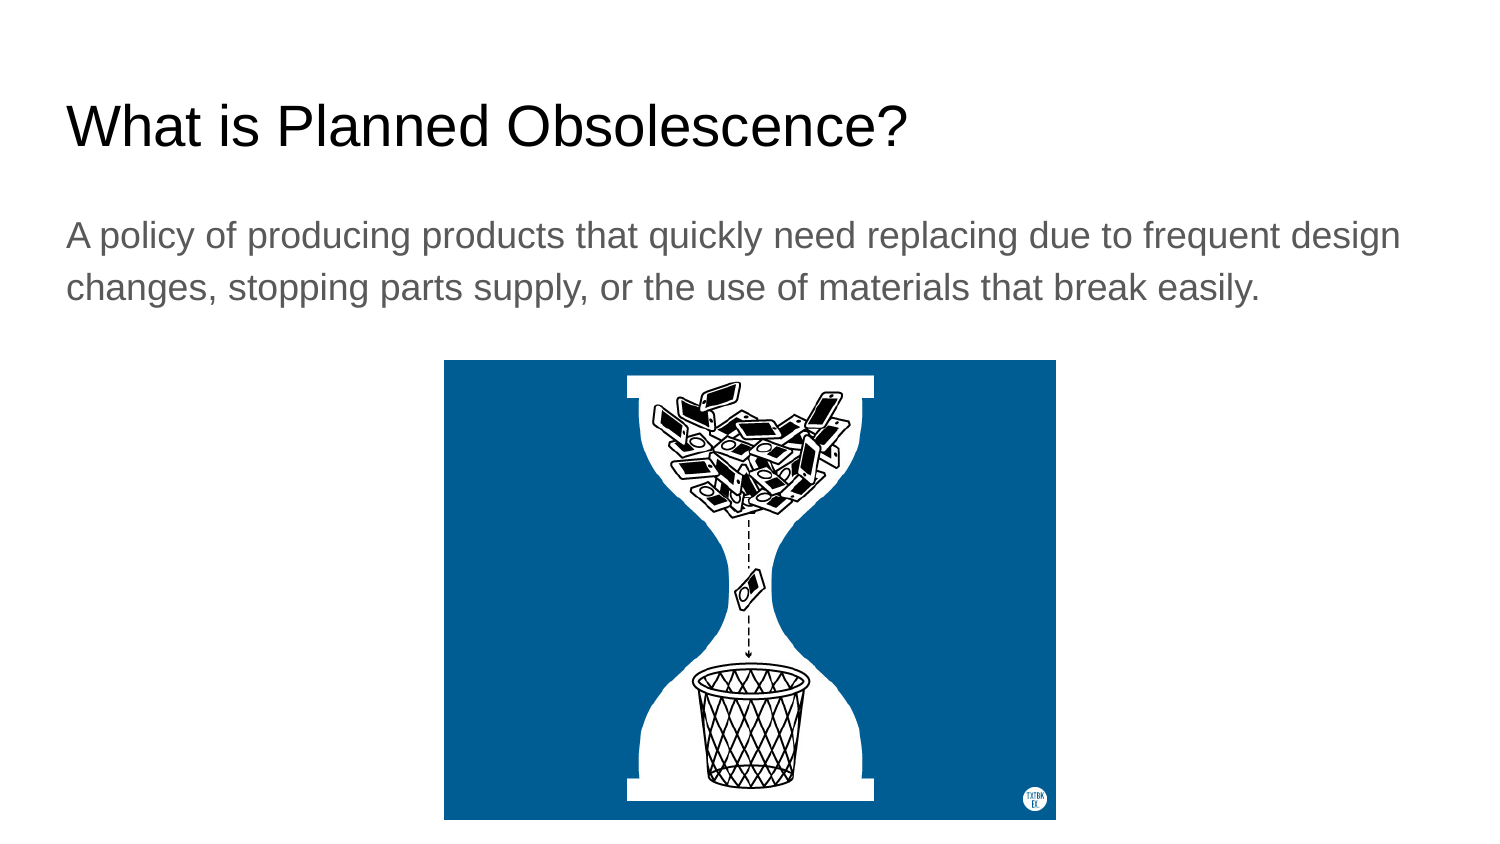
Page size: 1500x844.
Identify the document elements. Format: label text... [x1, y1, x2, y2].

title What is Planned Obsolescence? [51, 72, 1449, 167]
picture [444, 360, 1056, 820]
list A policy of producing products that quickly need replacing due to frequent design changes, stopping parts supply, or the use of materials that break easily. [51, 189, 1449, 750]
